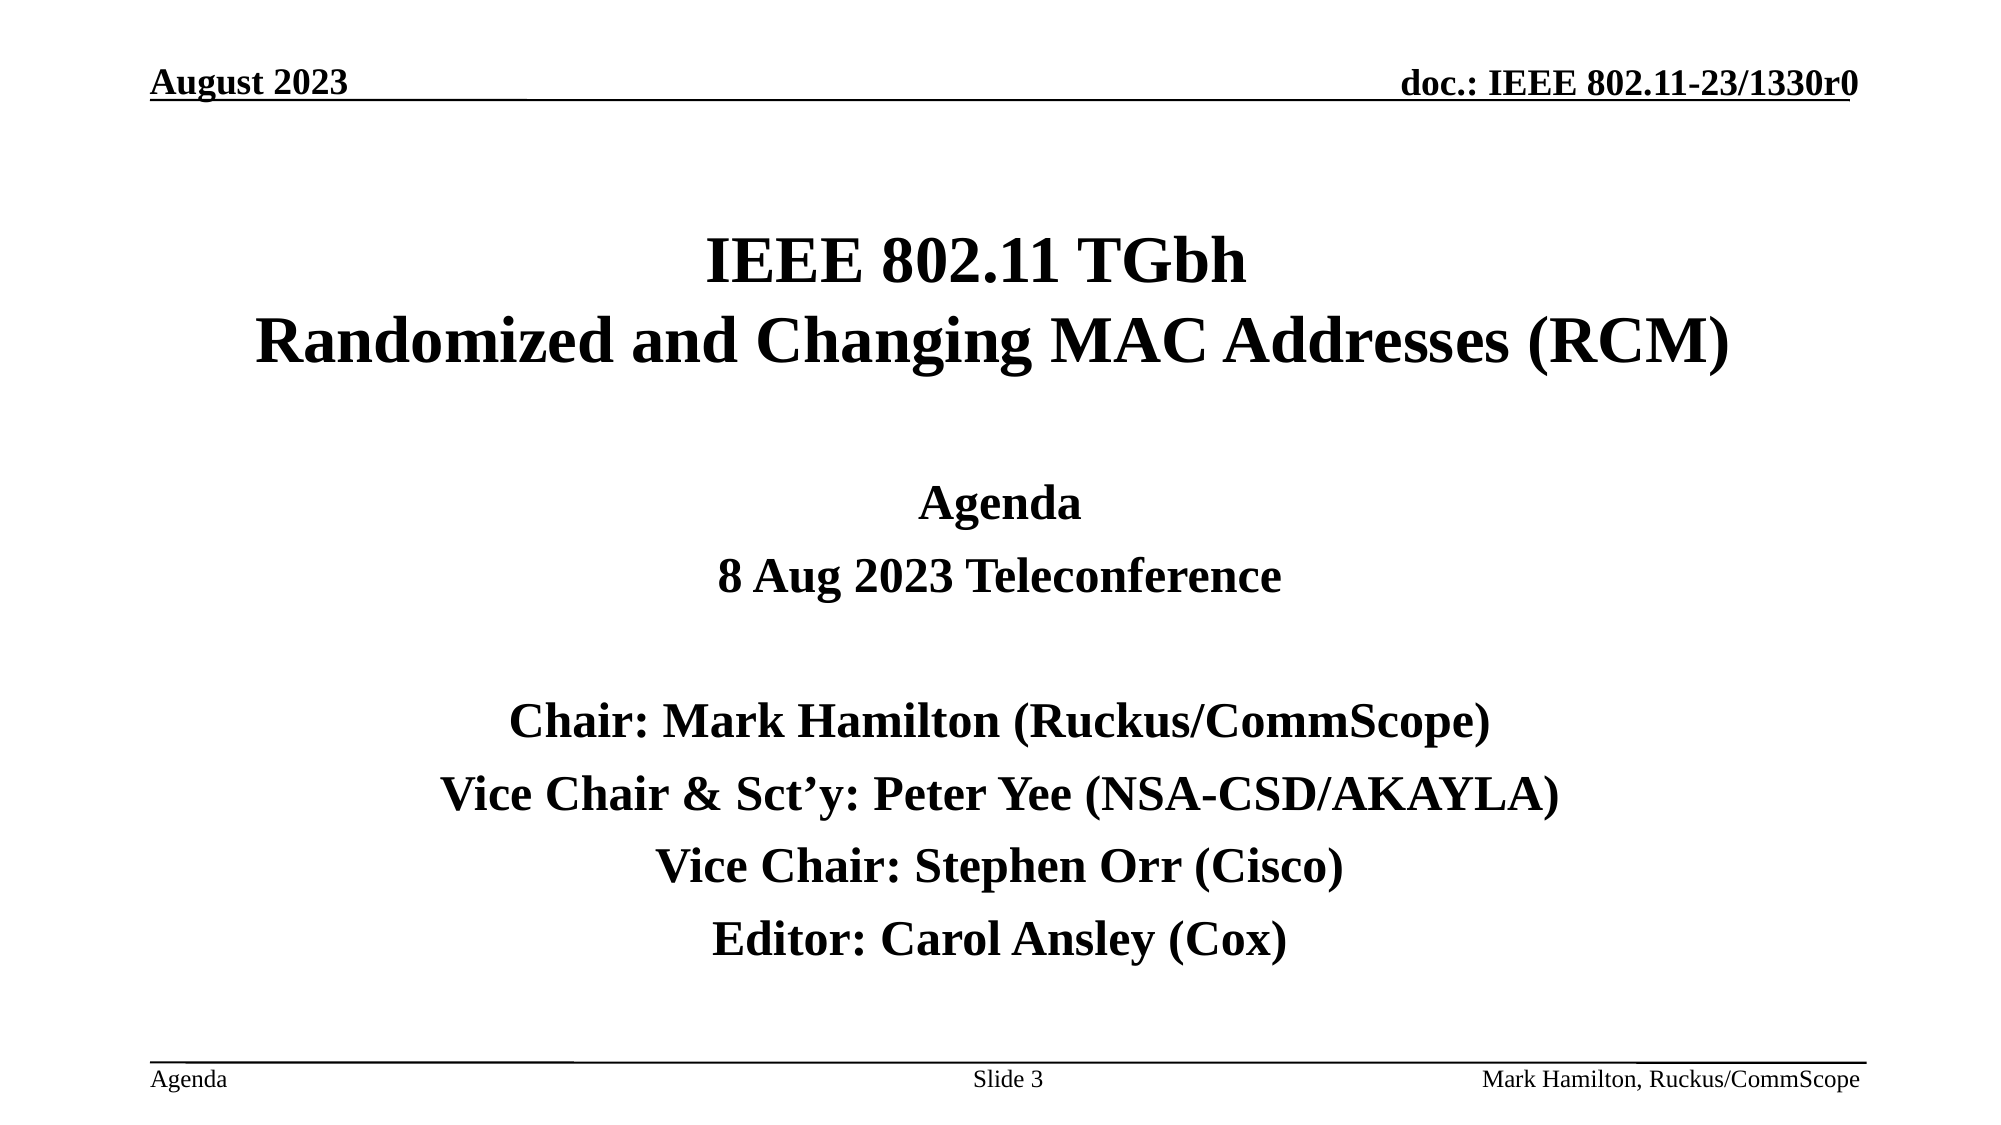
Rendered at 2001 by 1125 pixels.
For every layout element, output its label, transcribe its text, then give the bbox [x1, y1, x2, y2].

slide_number Slide 3 [950, 1061, 1067, 1123]
title IEEE 802.11 TGbh Randomized and Changing MAC Addresses (RCM) [112, 174, 1876, 417]
subtitle Agenda 8 Aug 2023 Teleconference Chair: Mark Hamilton (Ruckus/CommScope) Vice Chair & Sct’y: Peter Yee (NSA-CSD/AKAYLA) Vice Chair: Stephen Orr (Cisco) Editor: Carol Ansley (Cox) [299, 462, 1701, 1063]
